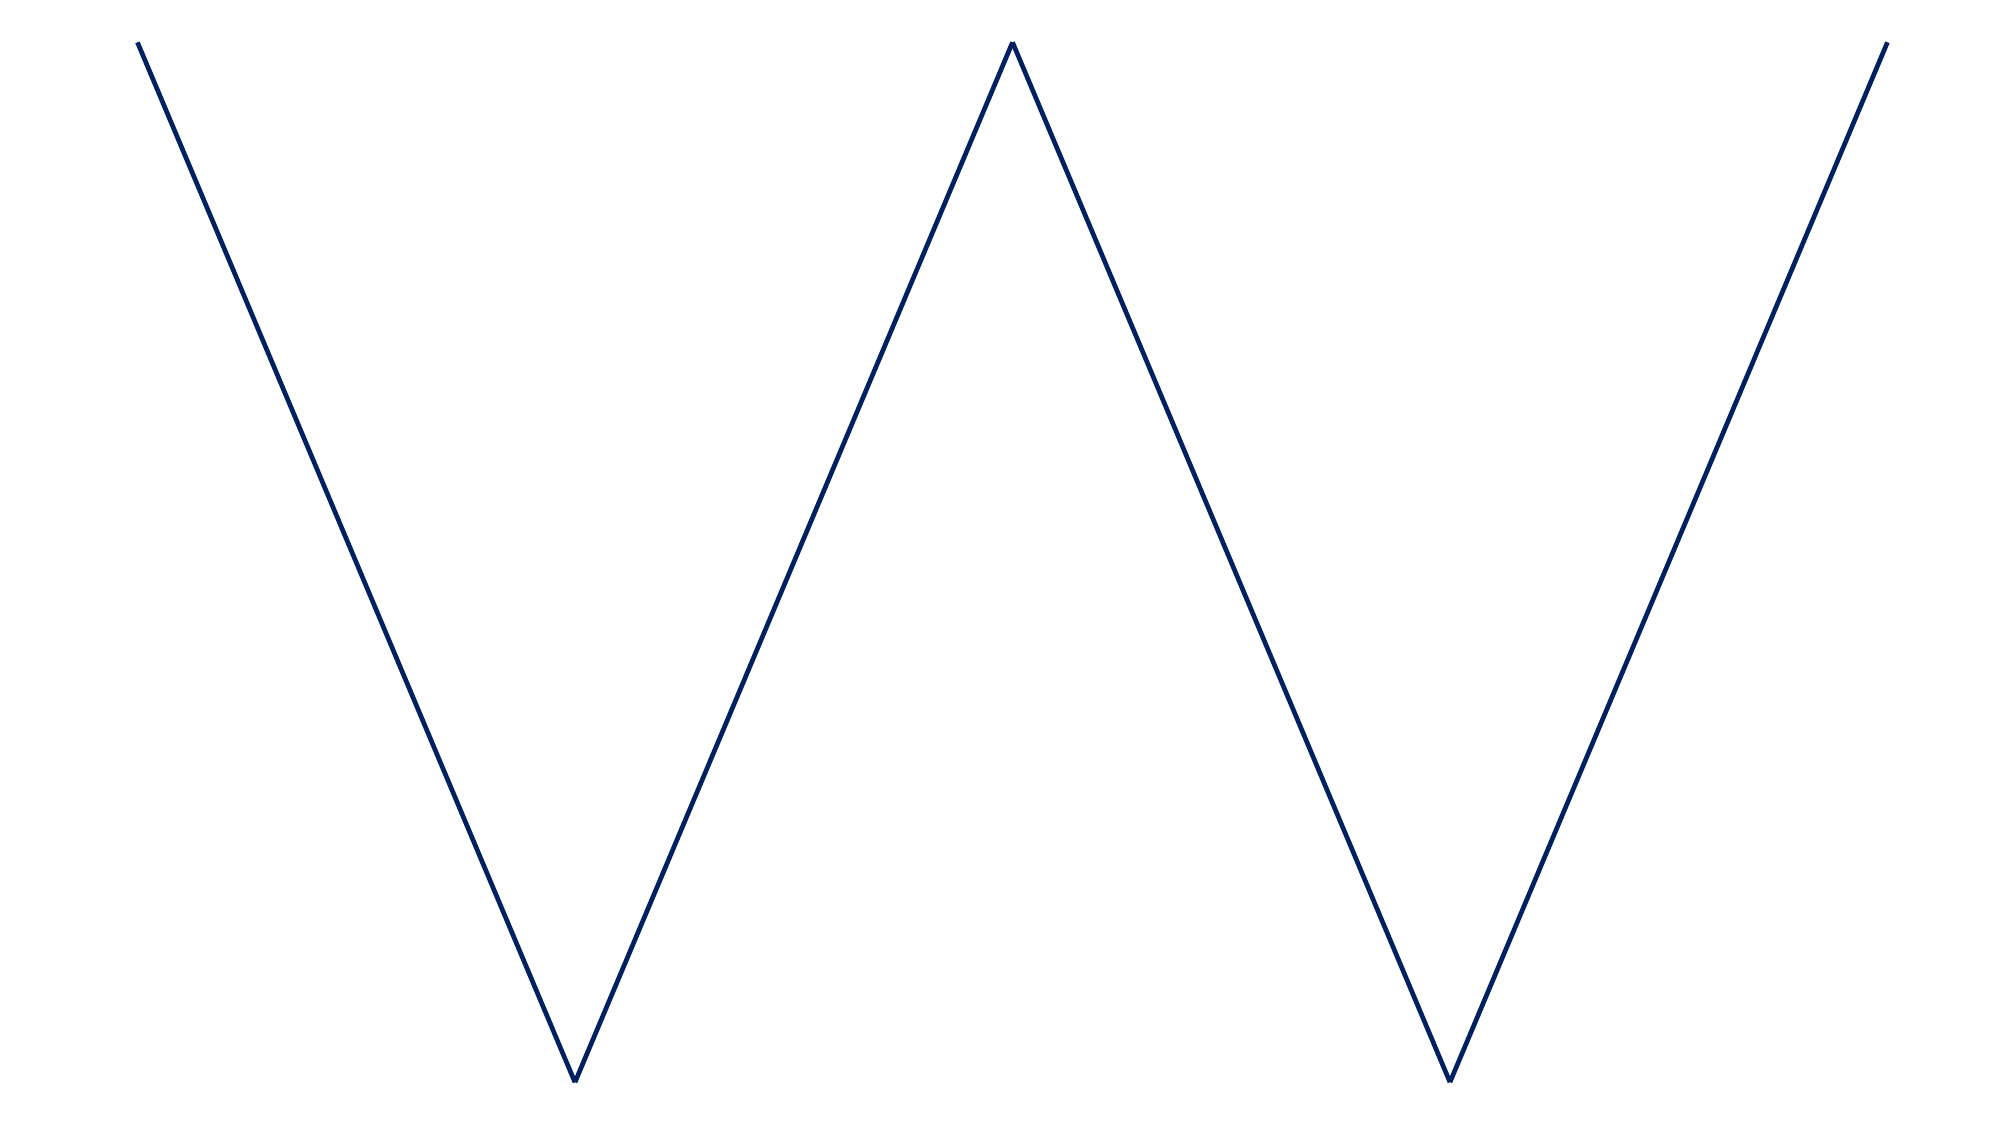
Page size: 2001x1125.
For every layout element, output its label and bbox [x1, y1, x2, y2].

text_box [137, 42, 1888, 1083]
